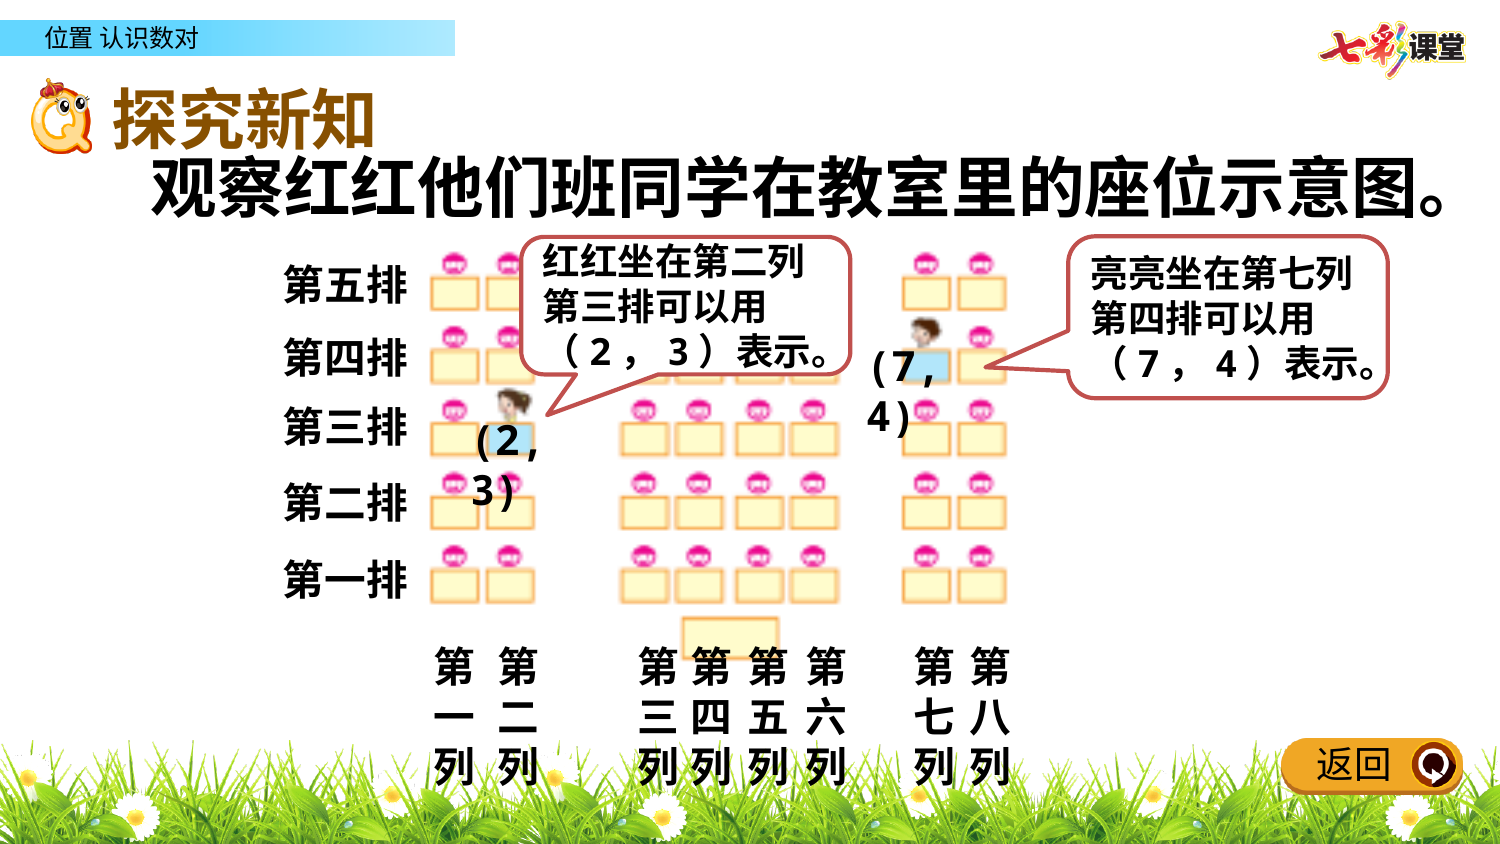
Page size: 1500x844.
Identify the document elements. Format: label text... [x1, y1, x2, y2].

picture [31, 78, 92, 154]
text_box 第 一 列 [418, 633, 482, 799]
text_box 第 七列 [899, 633, 954, 799]
text_box 第 二 列 [482, 633, 542, 799]
text_box 第 五列 [732, 683, 790, 799]
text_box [1281, 733, 1464, 795]
text_box 第 六列 [790, 633, 851, 799]
picture [419, 241, 1051, 676]
text_box 第二排 [267, 469, 413, 535]
text_box 第四排 [267, 324, 413, 390]
picture [1316, 20, 1468, 80]
picture [0, 740, 1500, 844]
text_box 探究新知 [100, 72, 404, 164]
text_box 第 三列 [622, 633, 675, 799]
text_box 亮亮坐在第七列第四排可以用（7，4）表示。 [1055, 234, 1390, 401]
text_box 第五排 [267, 251, 413, 317]
text_box 第三排 [267, 393, 413, 459]
text_box 红红坐在第二列第三排可以用 （2，3）表示。 [530, 234, 842, 239]
text_box 第 八列 [954, 633, 1015, 799]
text_box 第一排 [267, 546, 415, 612]
text_box 第 四列 [675, 681, 732, 799]
text_box 观察红红他们班同学在教室里的座位示意图。 [135, 138, 1500, 233]
